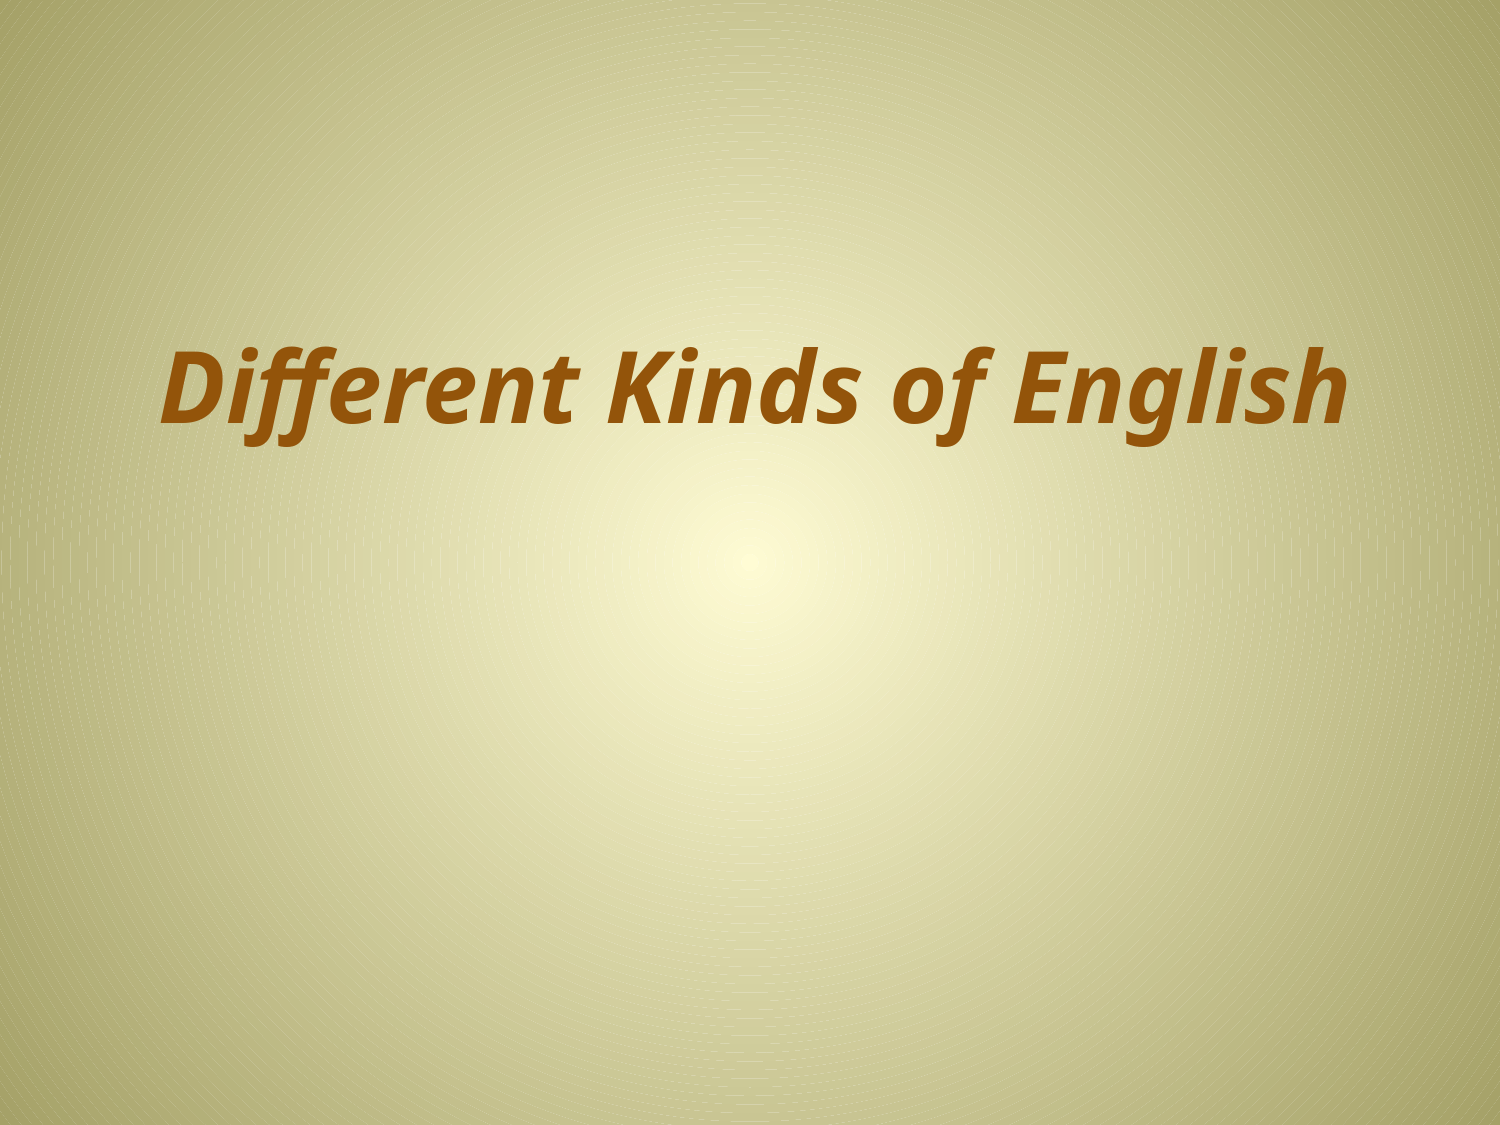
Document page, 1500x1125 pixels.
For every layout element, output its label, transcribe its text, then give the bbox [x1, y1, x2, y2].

text_box Different Kinds of English [105, 316, 1407, 452]
